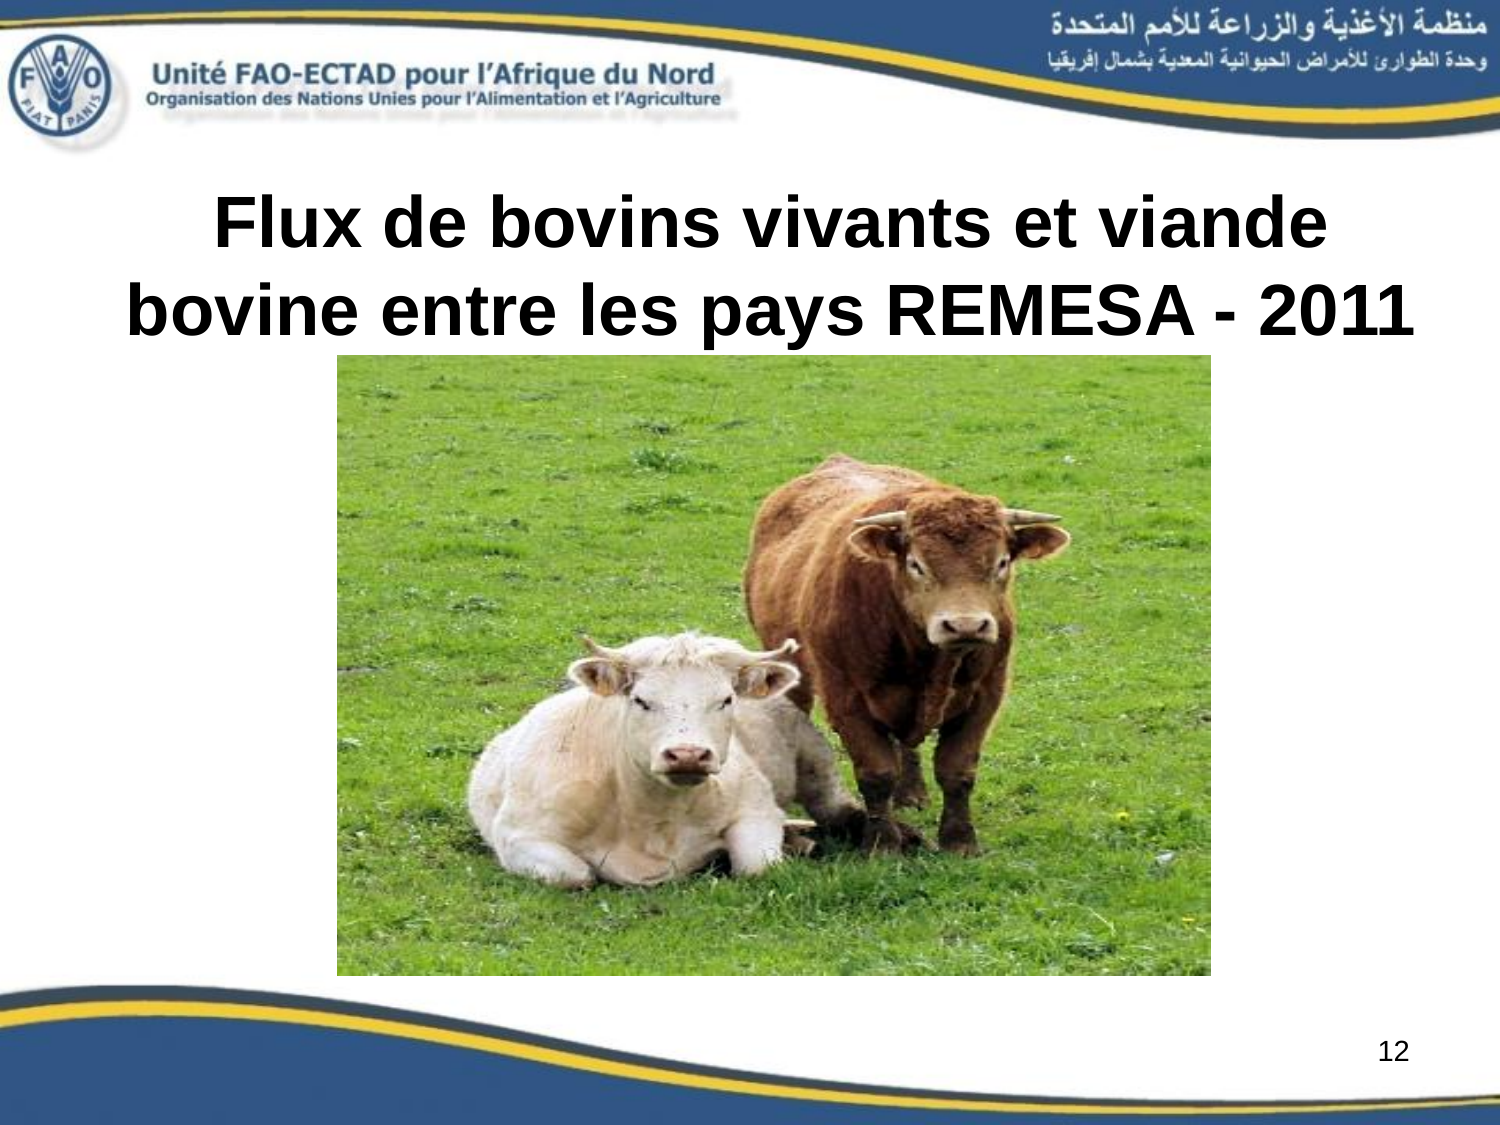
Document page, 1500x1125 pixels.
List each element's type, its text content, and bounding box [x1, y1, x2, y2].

picture [0, 0, 1500, 1125]
title Flux de bovins vivants et viande bovine entre les pays REMESA - 2011 [96, 127, 1448, 398]
slide_number 12 [1074, 1024, 1426, 1103]
